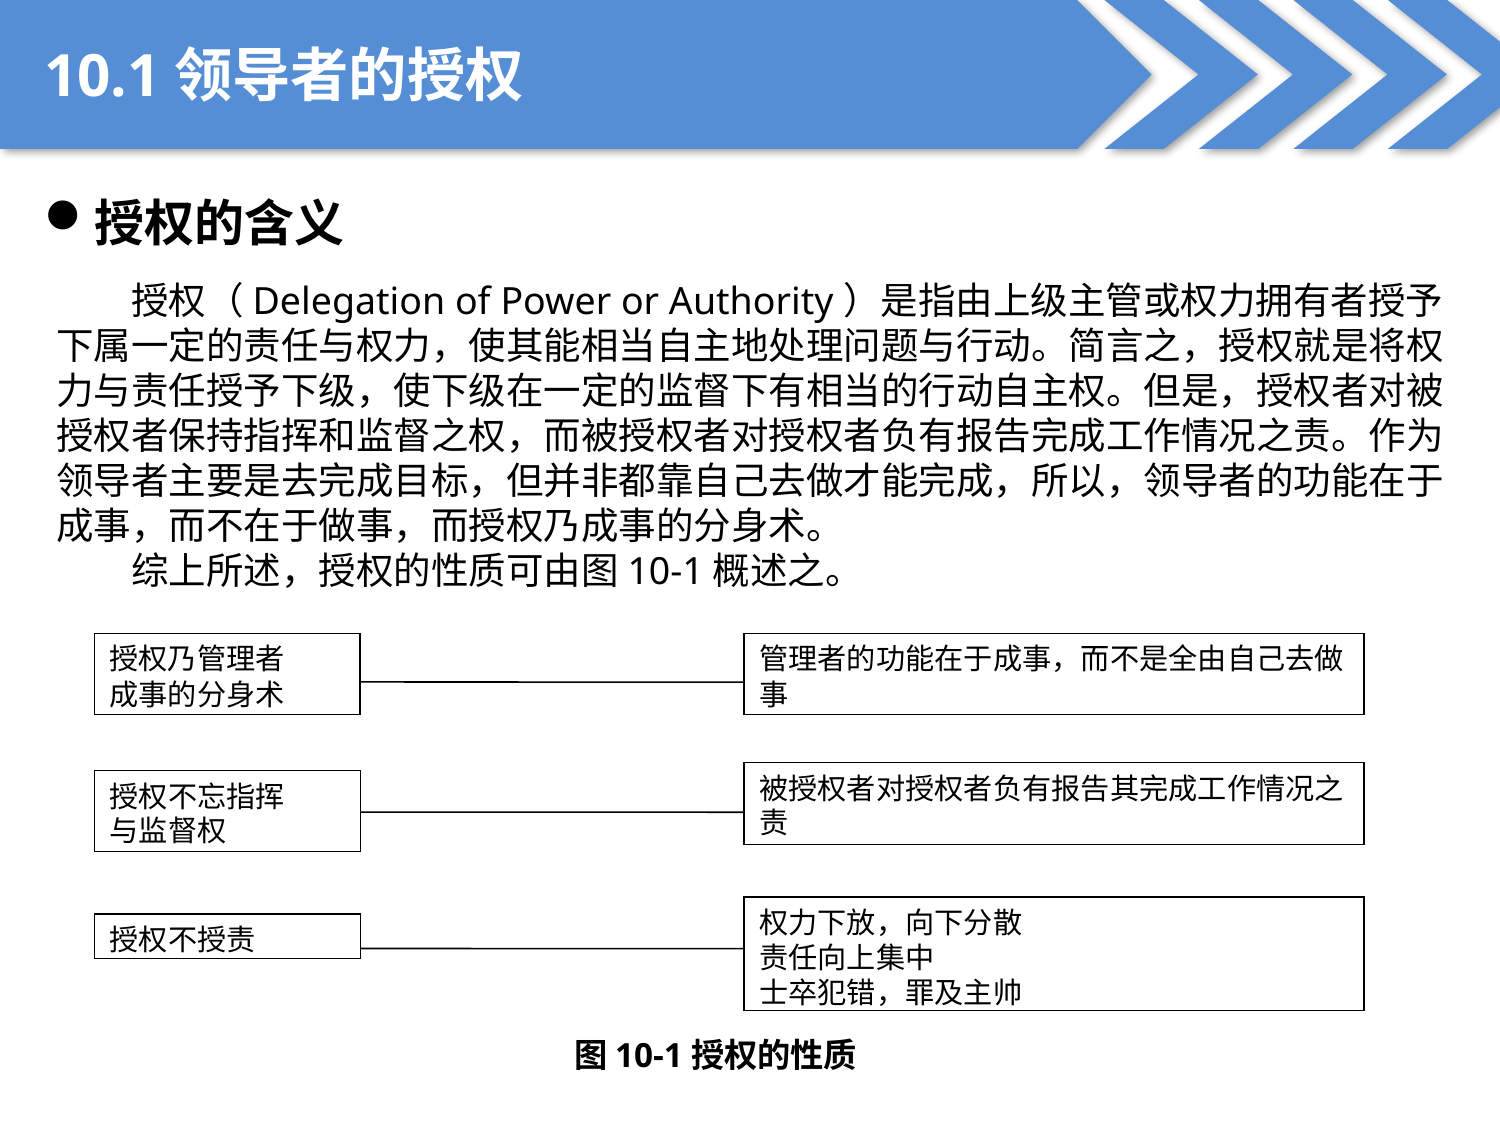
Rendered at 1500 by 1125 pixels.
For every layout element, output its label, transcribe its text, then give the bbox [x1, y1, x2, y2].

text_box 授权（Delegation of Power or Authority）是指由上级主管或权力拥有者授予下属一定的责任与权力，使其能相当自主地处理问题与行动。简言之，授权就是将权力与责任授予下级，使下级在一定的监督下有相当的行动自主权。但是，授权者对被授权者保持指挥和监督之权，而被授权者对授权者负有报告完成工作情况之责。作为领导者主要是去完成目标，但并非都靠自己去做才能完成，所以，领导者的功能在于成事，而不在于做事，而授权乃成事的分身术。 综上所述，授权的性质可由图10-1概述之。 [41, 269, 1459, 600]
text_box 图10-1授权的性质 [559, 1026, 872, 1082]
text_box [64, 633, 1424, 1011]
text_box 授权的含义 [29, 184, 550, 260]
text_box 10.1领导者的授权 [29, 30, 539, 116]
